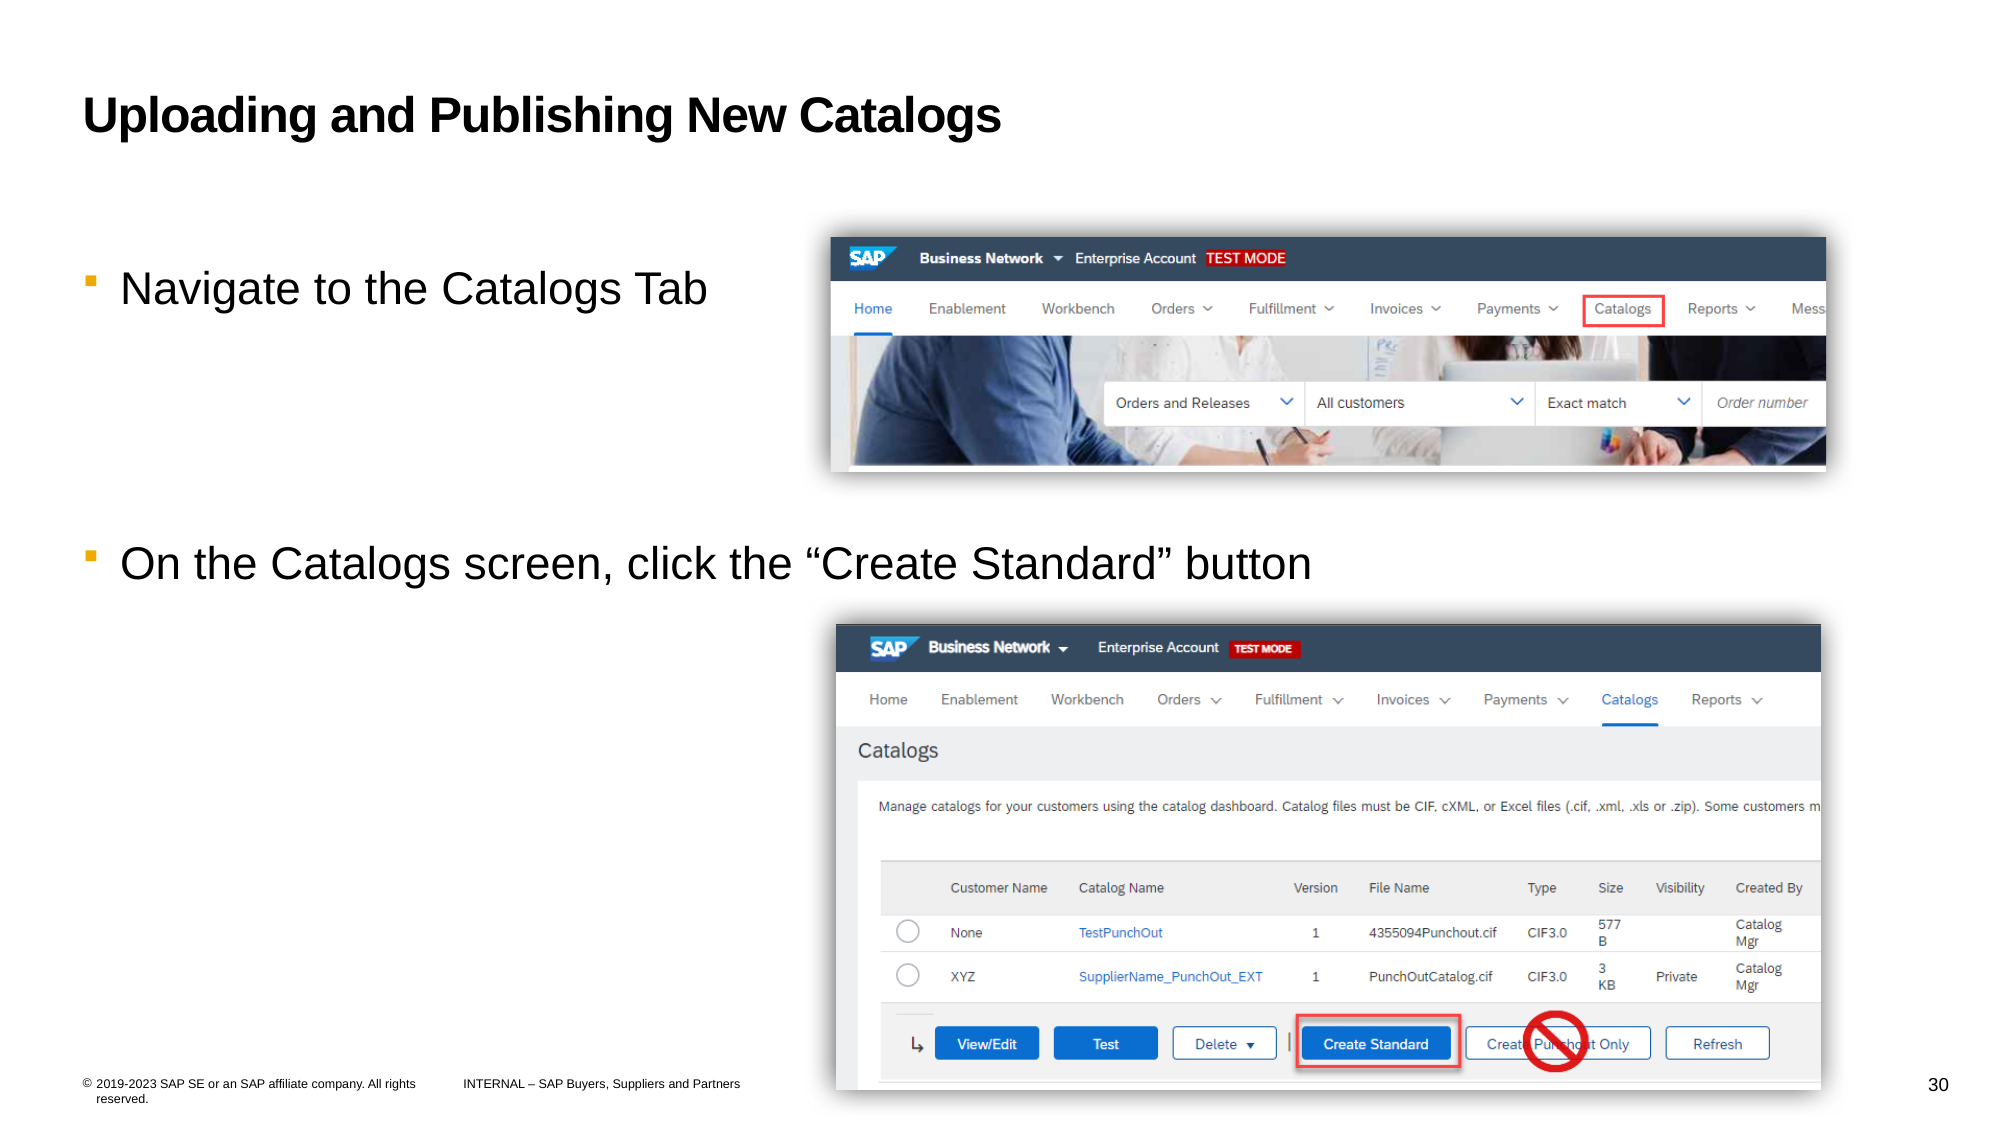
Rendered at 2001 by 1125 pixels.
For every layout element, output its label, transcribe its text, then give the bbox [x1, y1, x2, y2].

picture [830, 236, 1827, 472]
title Uploading and Publishing New Catalogs [82, 82, 1918, 144]
picture [835, 624, 1821, 1090]
list Navigate to the Catalogs Tab On the Catalogs screen, click the “Create Standard” button [82, 265, 1918, 1040]
